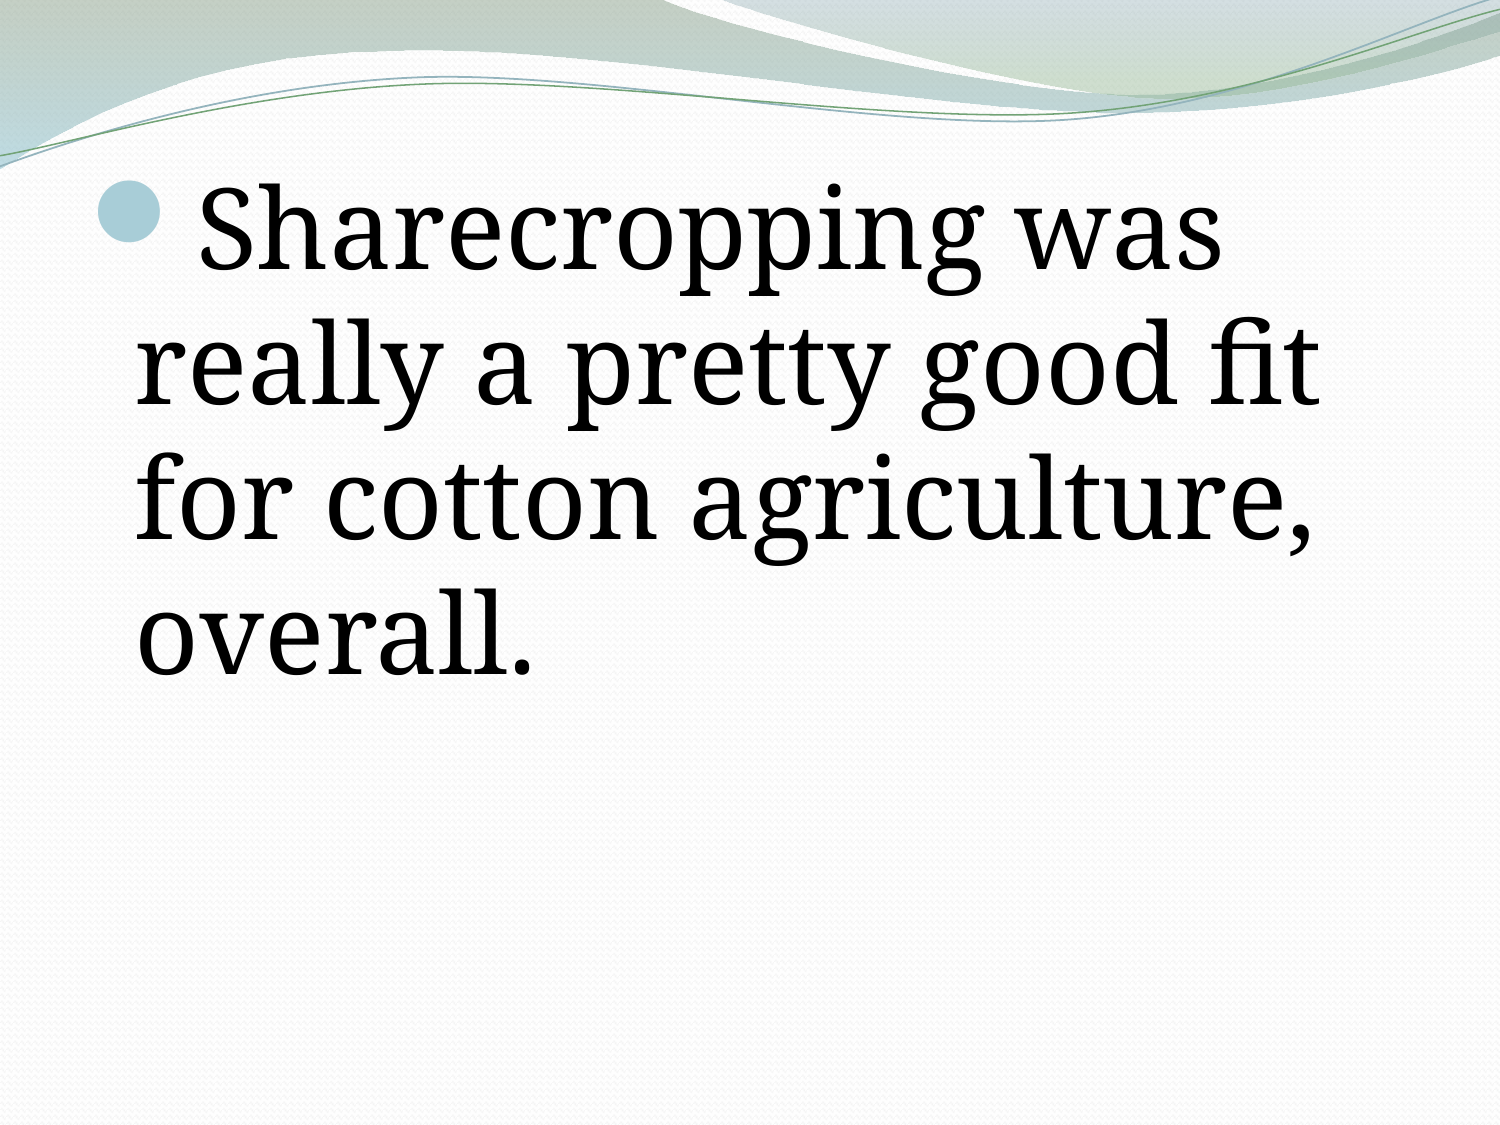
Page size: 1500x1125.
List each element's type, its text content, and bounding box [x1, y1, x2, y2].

list Sharecropping was really a pretty good fit for cotton agriculture, overall. [75, 149, 1425, 1038]
